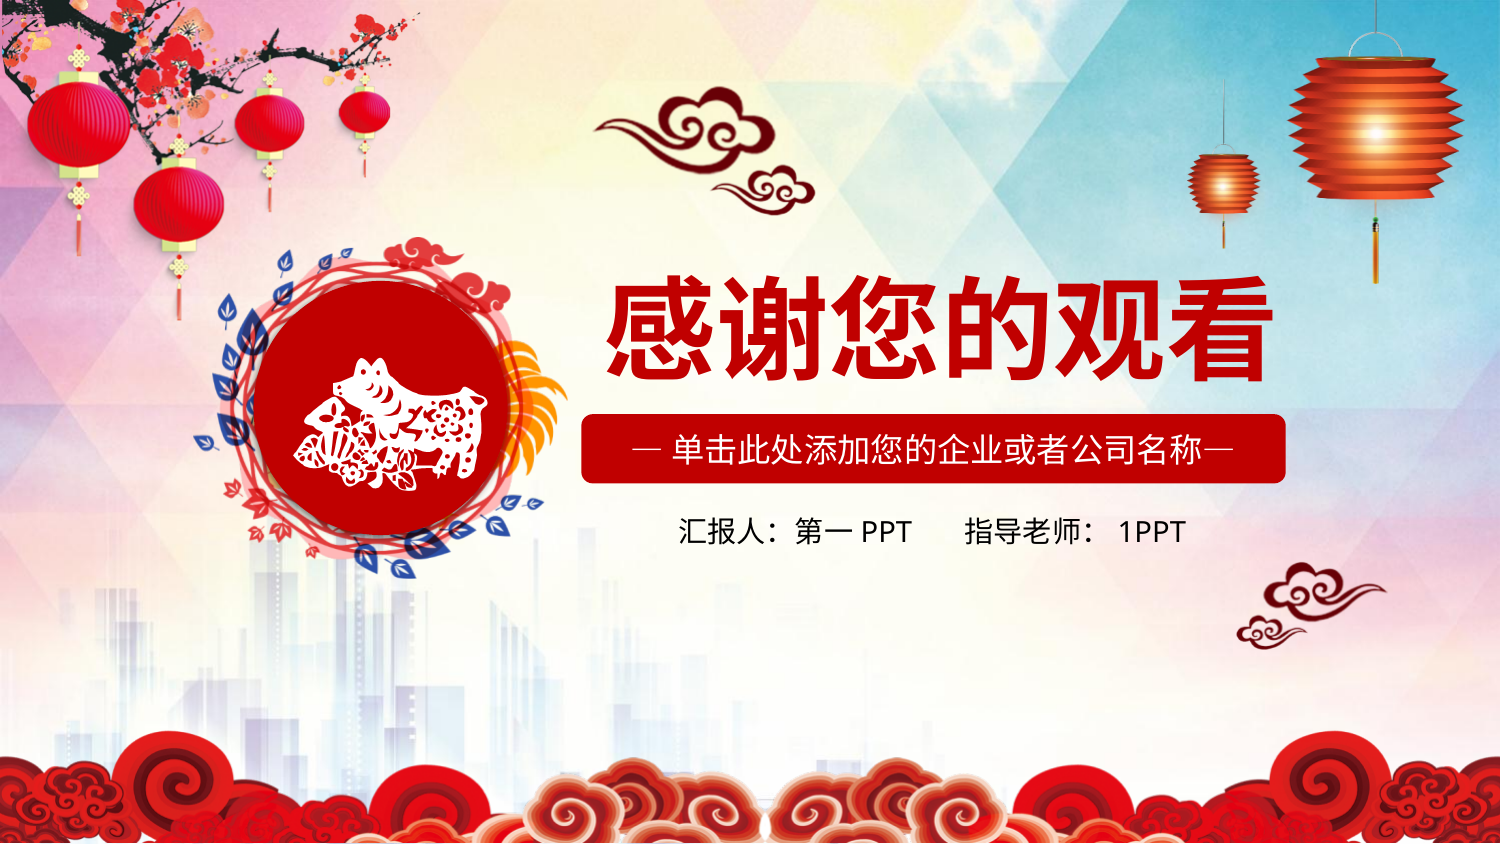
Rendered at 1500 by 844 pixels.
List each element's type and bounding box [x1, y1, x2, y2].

picture [0, 0, 1500, 844]
text_box [193, 237, 568, 579]
